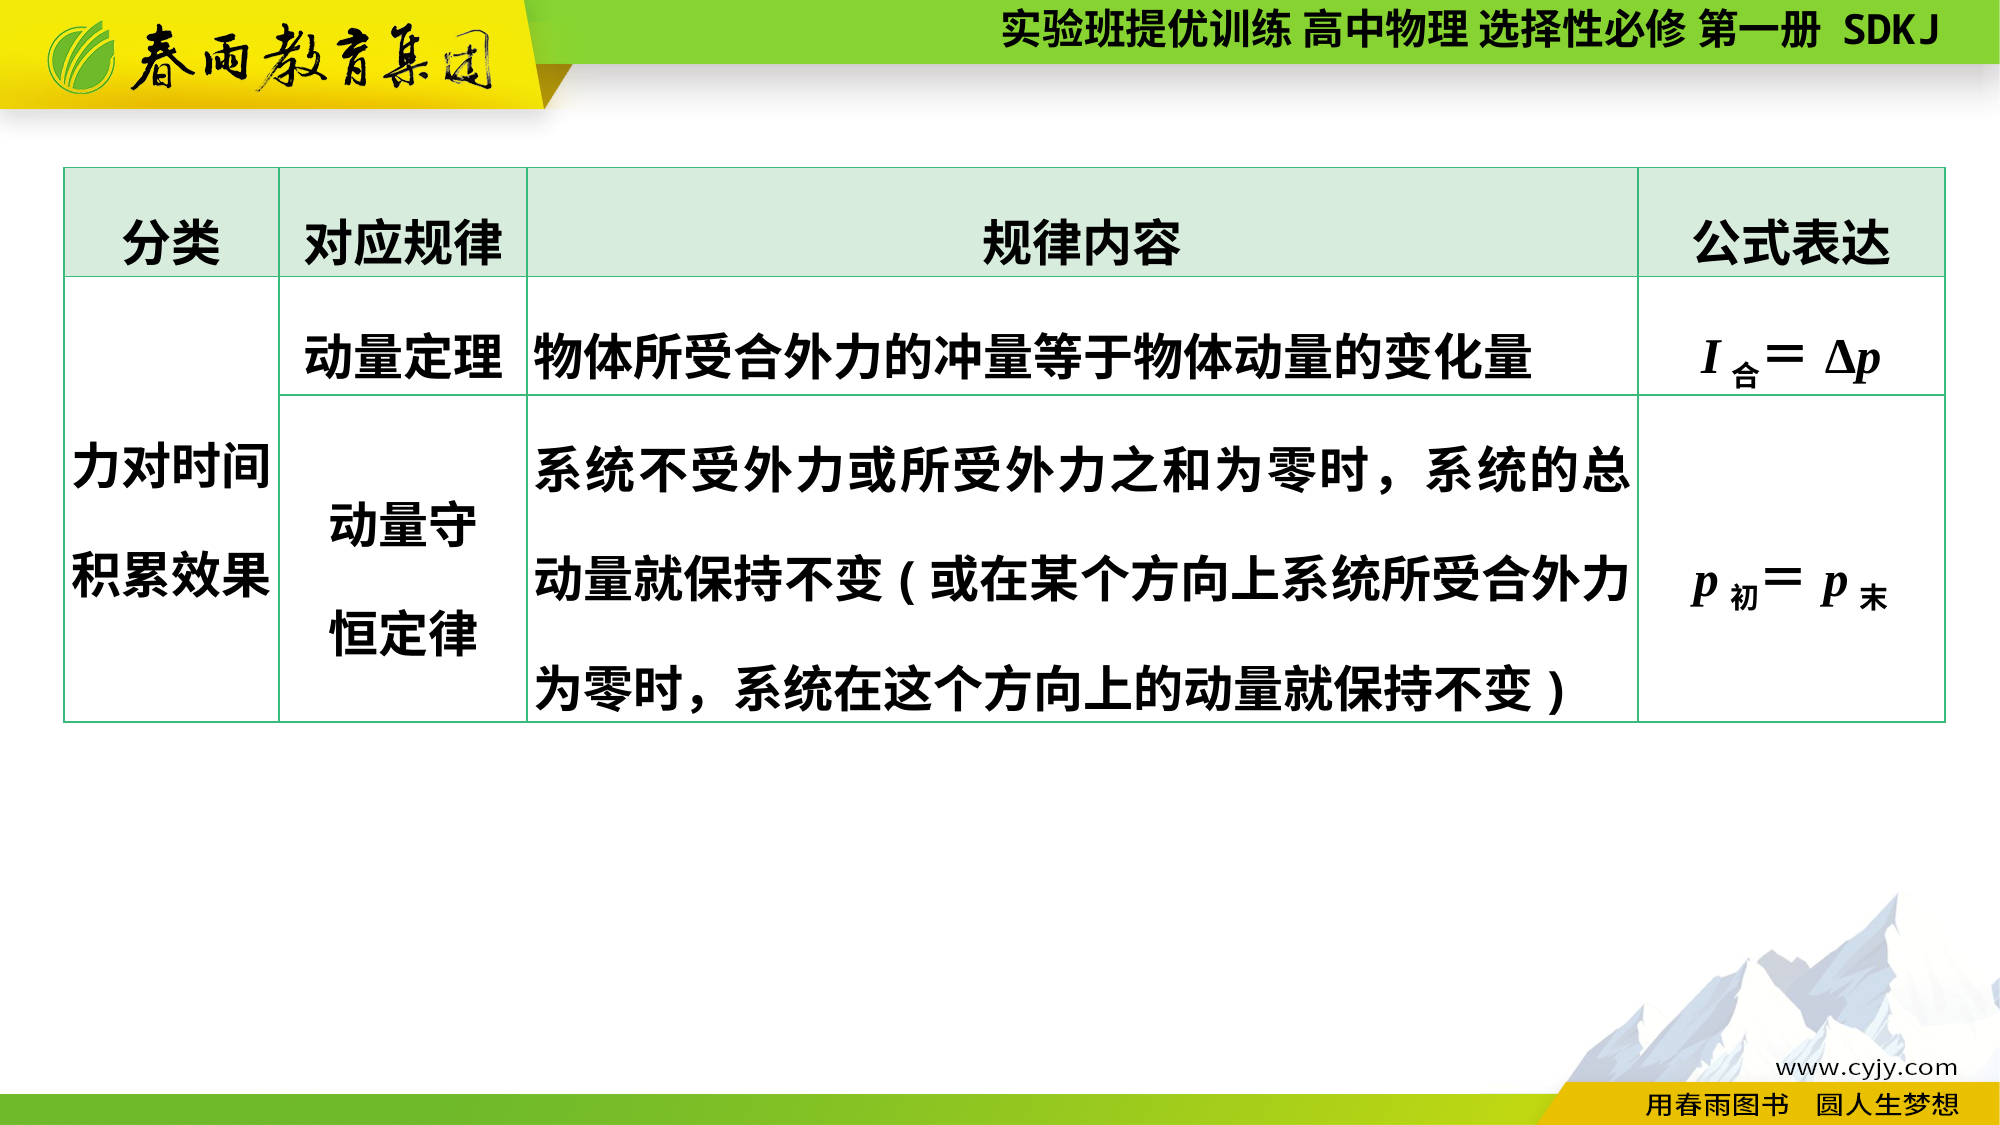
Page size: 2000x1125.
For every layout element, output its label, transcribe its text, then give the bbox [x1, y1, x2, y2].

table_cell 物体所受合外力的冲量等于物体动量的变化量 [528, 277, 1637, 394]
table_header 规律内容 [528, 168, 1637, 276]
table_cell 力对时间 积累效果 [65, 277, 278, 721]
table_header 分类 [65, 168, 278, 276]
table_header 公式表达 [1639, 168, 1944, 276]
table_cell 系统不受外力或所受外力之和为零时，系统的总动量就保持不变(或在某个方向上系统所受合外力为零时，系统在这个方向上的动量就保持不变) [528, 396, 1637, 721]
table_cell I合＝Δp [1639, 277, 1944, 394]
picture [0, 0, 2000, 1125]
table_cell p初＝p末 [1639, 396, 1944, 721]
table_header 对应规律 [280, 168, 526, 276]
table_cell 动量定理 [280, 277, 526, 394]
table_cell 动量守 恒定律 [280, 396, 526, 721]
